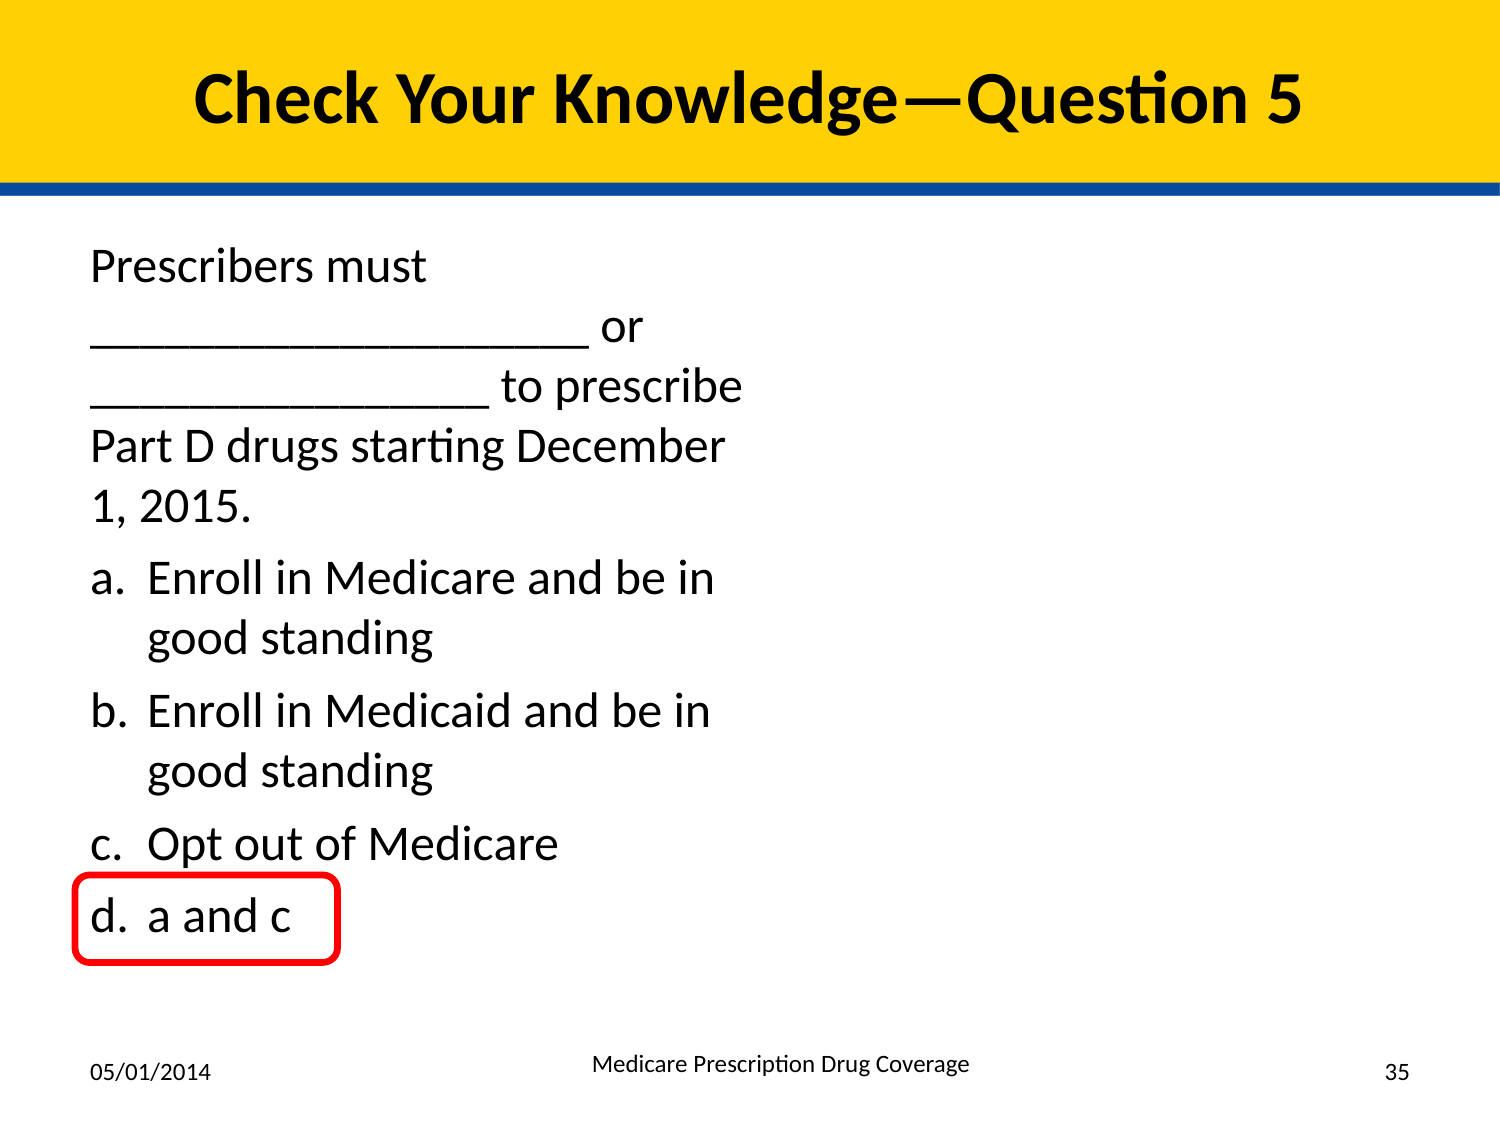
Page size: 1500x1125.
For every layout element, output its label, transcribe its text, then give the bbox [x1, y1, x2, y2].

text_box Medicare Prescription Drug Coverage [437, 1040, 1074, 1100]
slide_number 35 [1074, 1040, 1425, 1100]
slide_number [75, 1040, 425, 1100]
title Check Your Knowledge—Question 5 [0, 0, 1500, 188]
text_box [72, 872, 340, 965]
list Prescribers must ____________________ or ________________ to prescribe Part D drugs starting December 1, 2015. Enroll in Medicare and be in good standing Enroll in Medicaid and be in good standing Opt out of Medicare a and c [75, 224, 763, 968]
